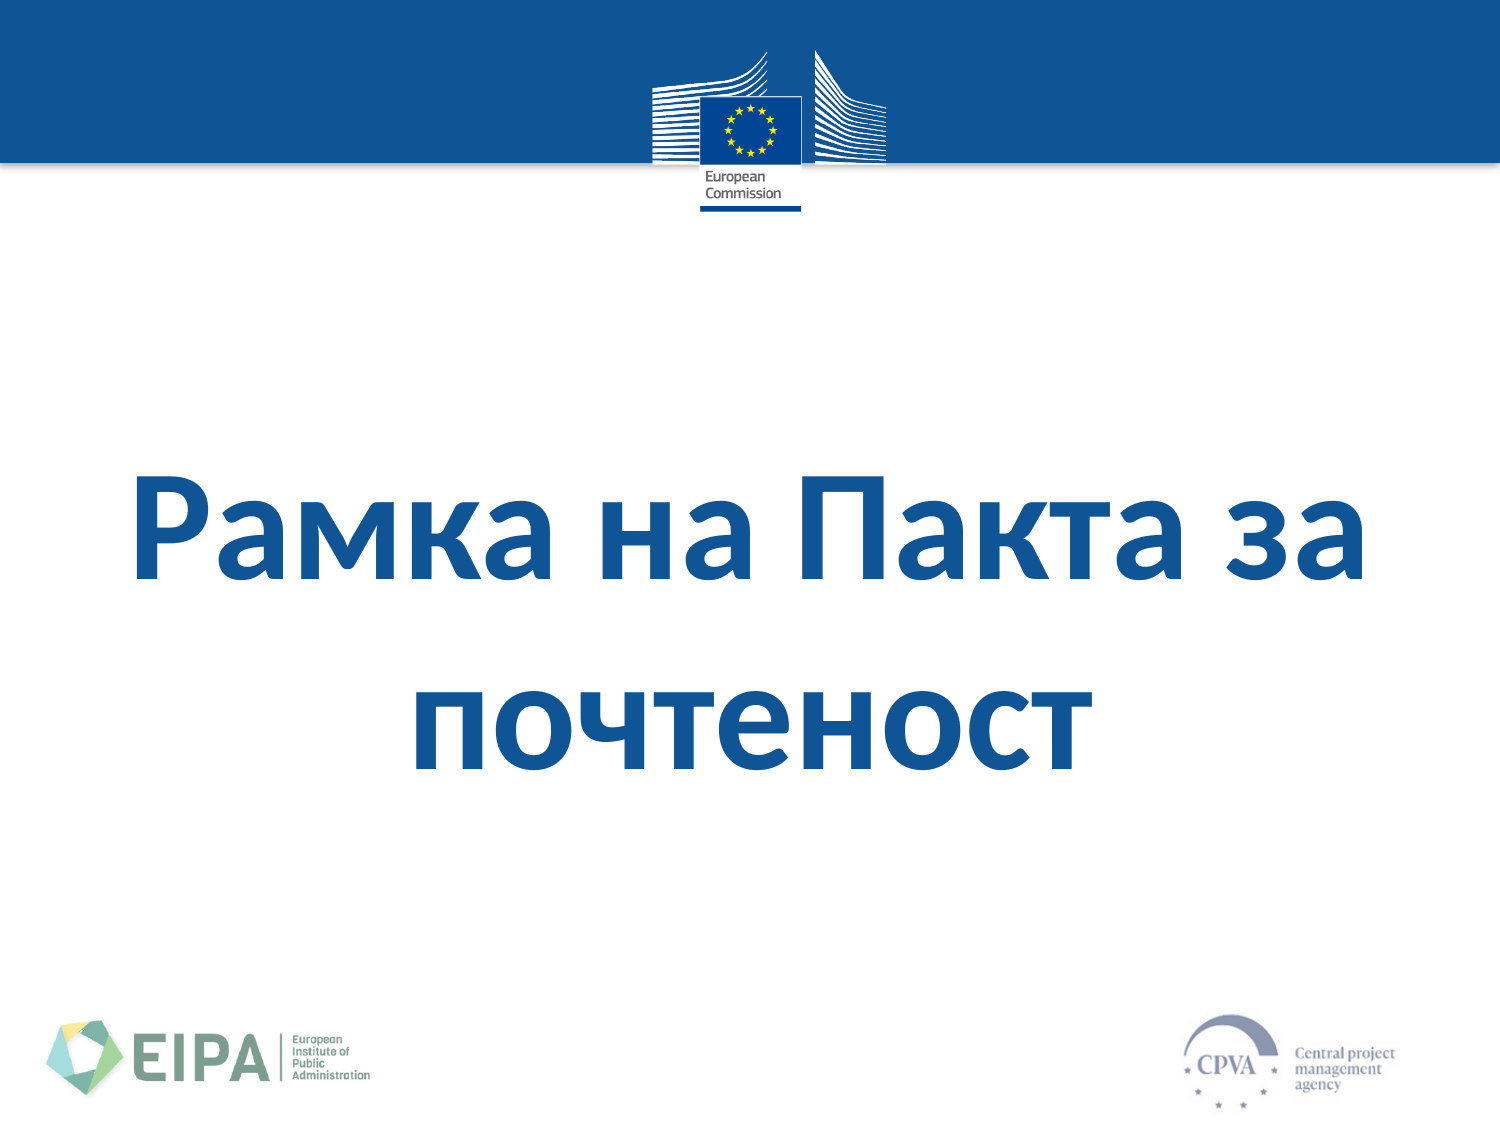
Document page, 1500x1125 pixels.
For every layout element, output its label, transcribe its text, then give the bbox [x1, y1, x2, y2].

text_box Рамка на Пакта за почтеност [53, 413, 1447, 674]
